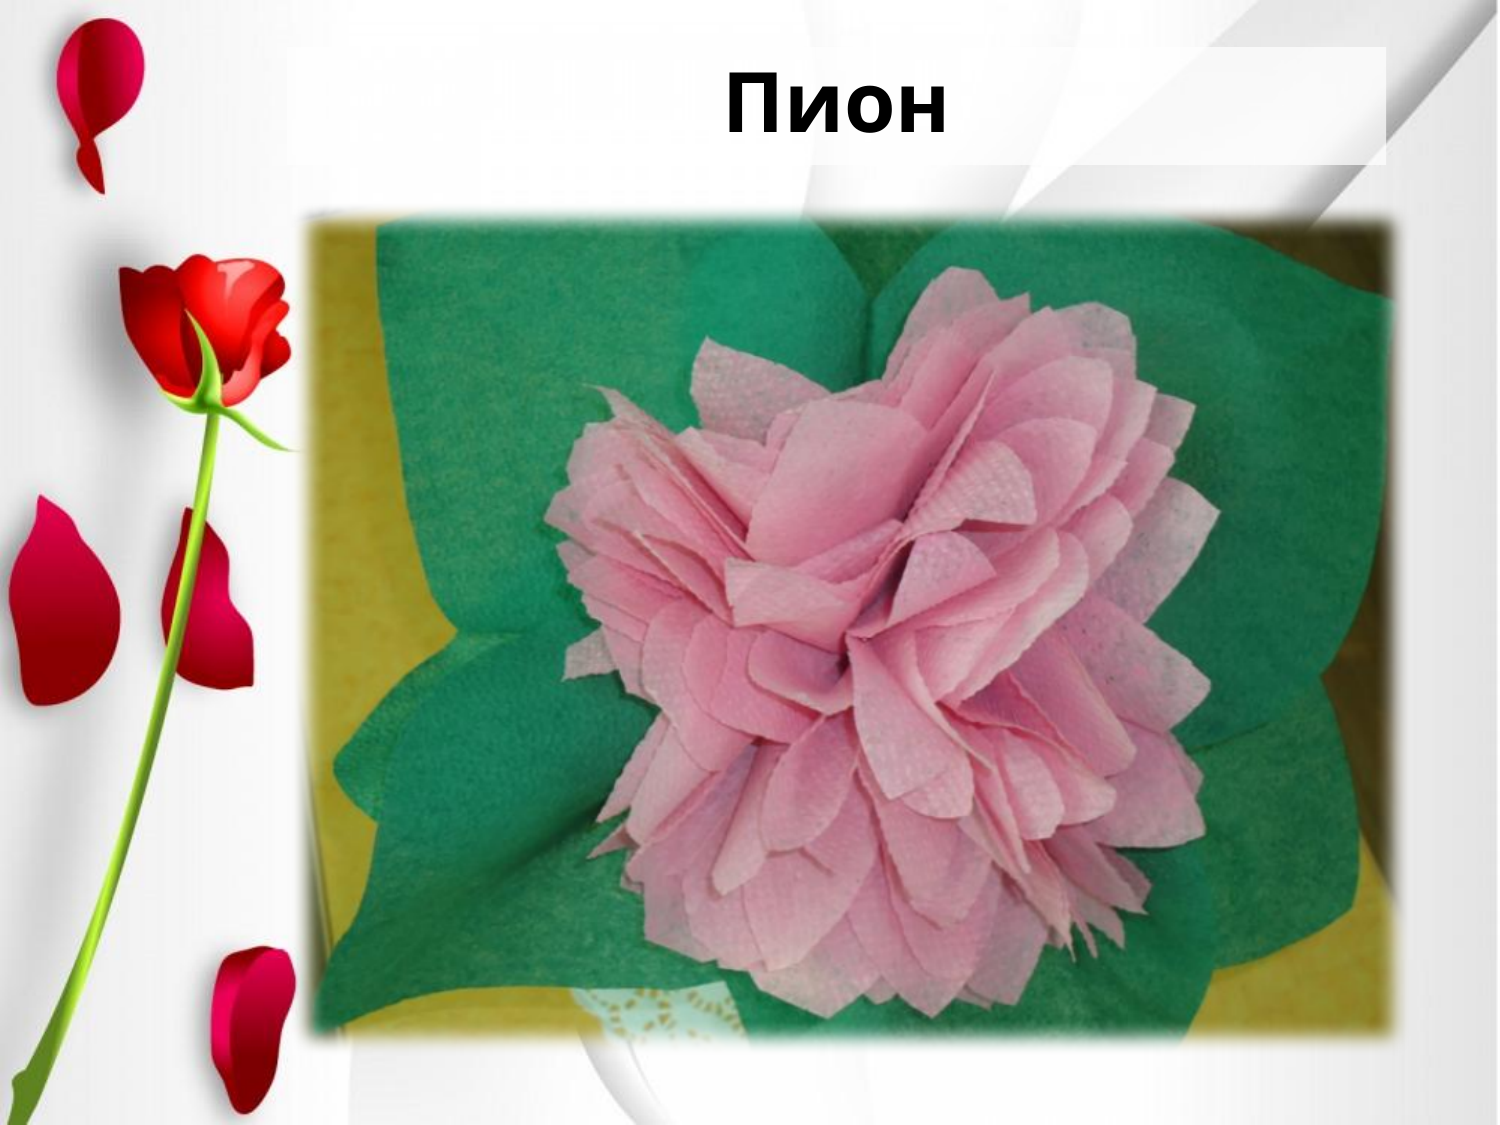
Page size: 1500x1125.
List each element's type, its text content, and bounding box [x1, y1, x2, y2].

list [291, 203, 1410, 1055]
title Пион [286, 46, 1387, 166]
picture [0, 0, 1500, 1125]
